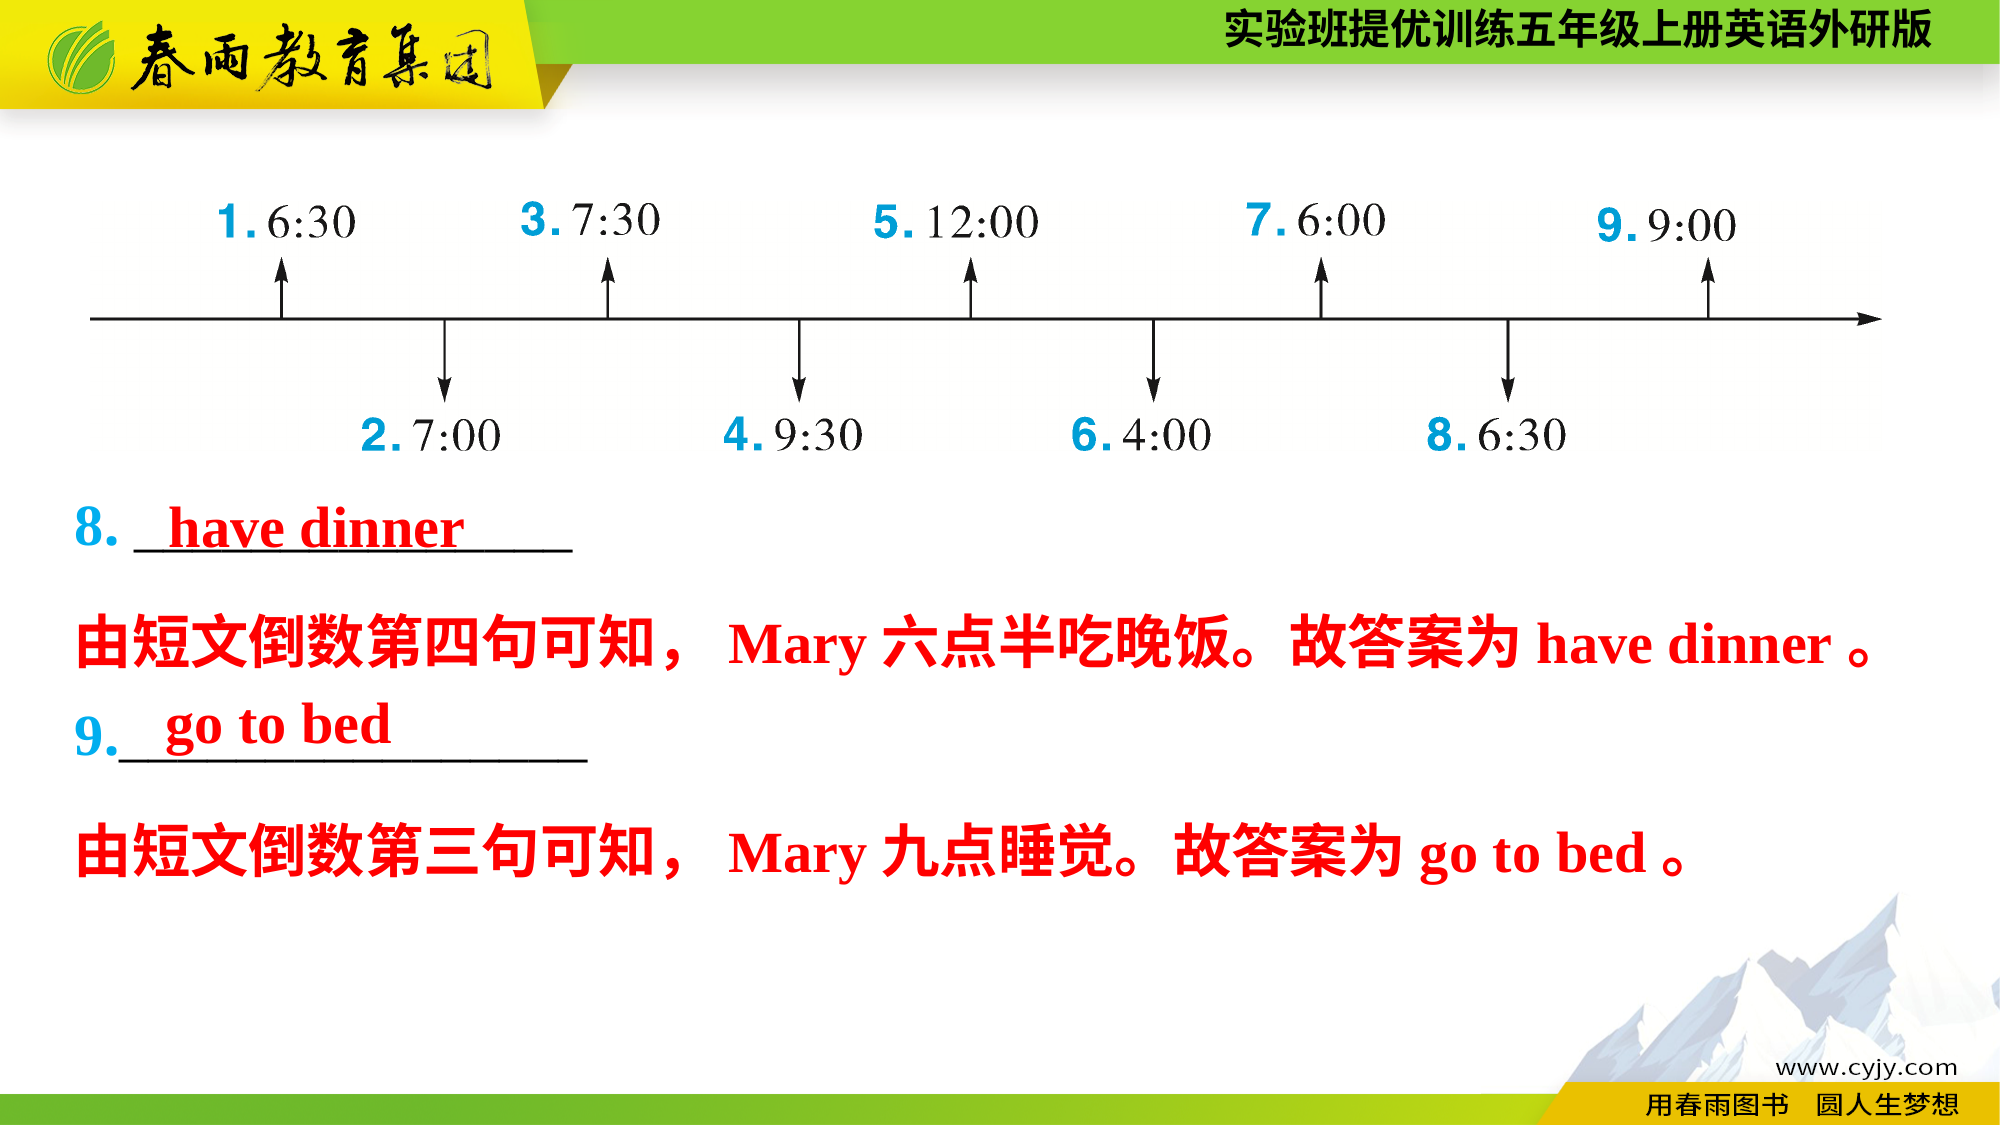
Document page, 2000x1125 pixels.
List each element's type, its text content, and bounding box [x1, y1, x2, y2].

list 8. _______________ 9.________________ [59, 683, 1944, 778]
picture [0, 0, 2000, 1125]
text_box 由短文倒数第三句可知，Mary九点睡觉。故答案为go to bed。 [59, 772, 1827, 892]
text_box go to bed [150, 677, 408, 763]
text_box have dinner [153, 482, 481, 562]
list 8. _______________ 9.________________ [59, 479, 1944, 562]
text_box 由短文倒数第四句可知，Mary六点半吃晚饭。故答案为have dinner。 [59, 562, 1944, 683]
